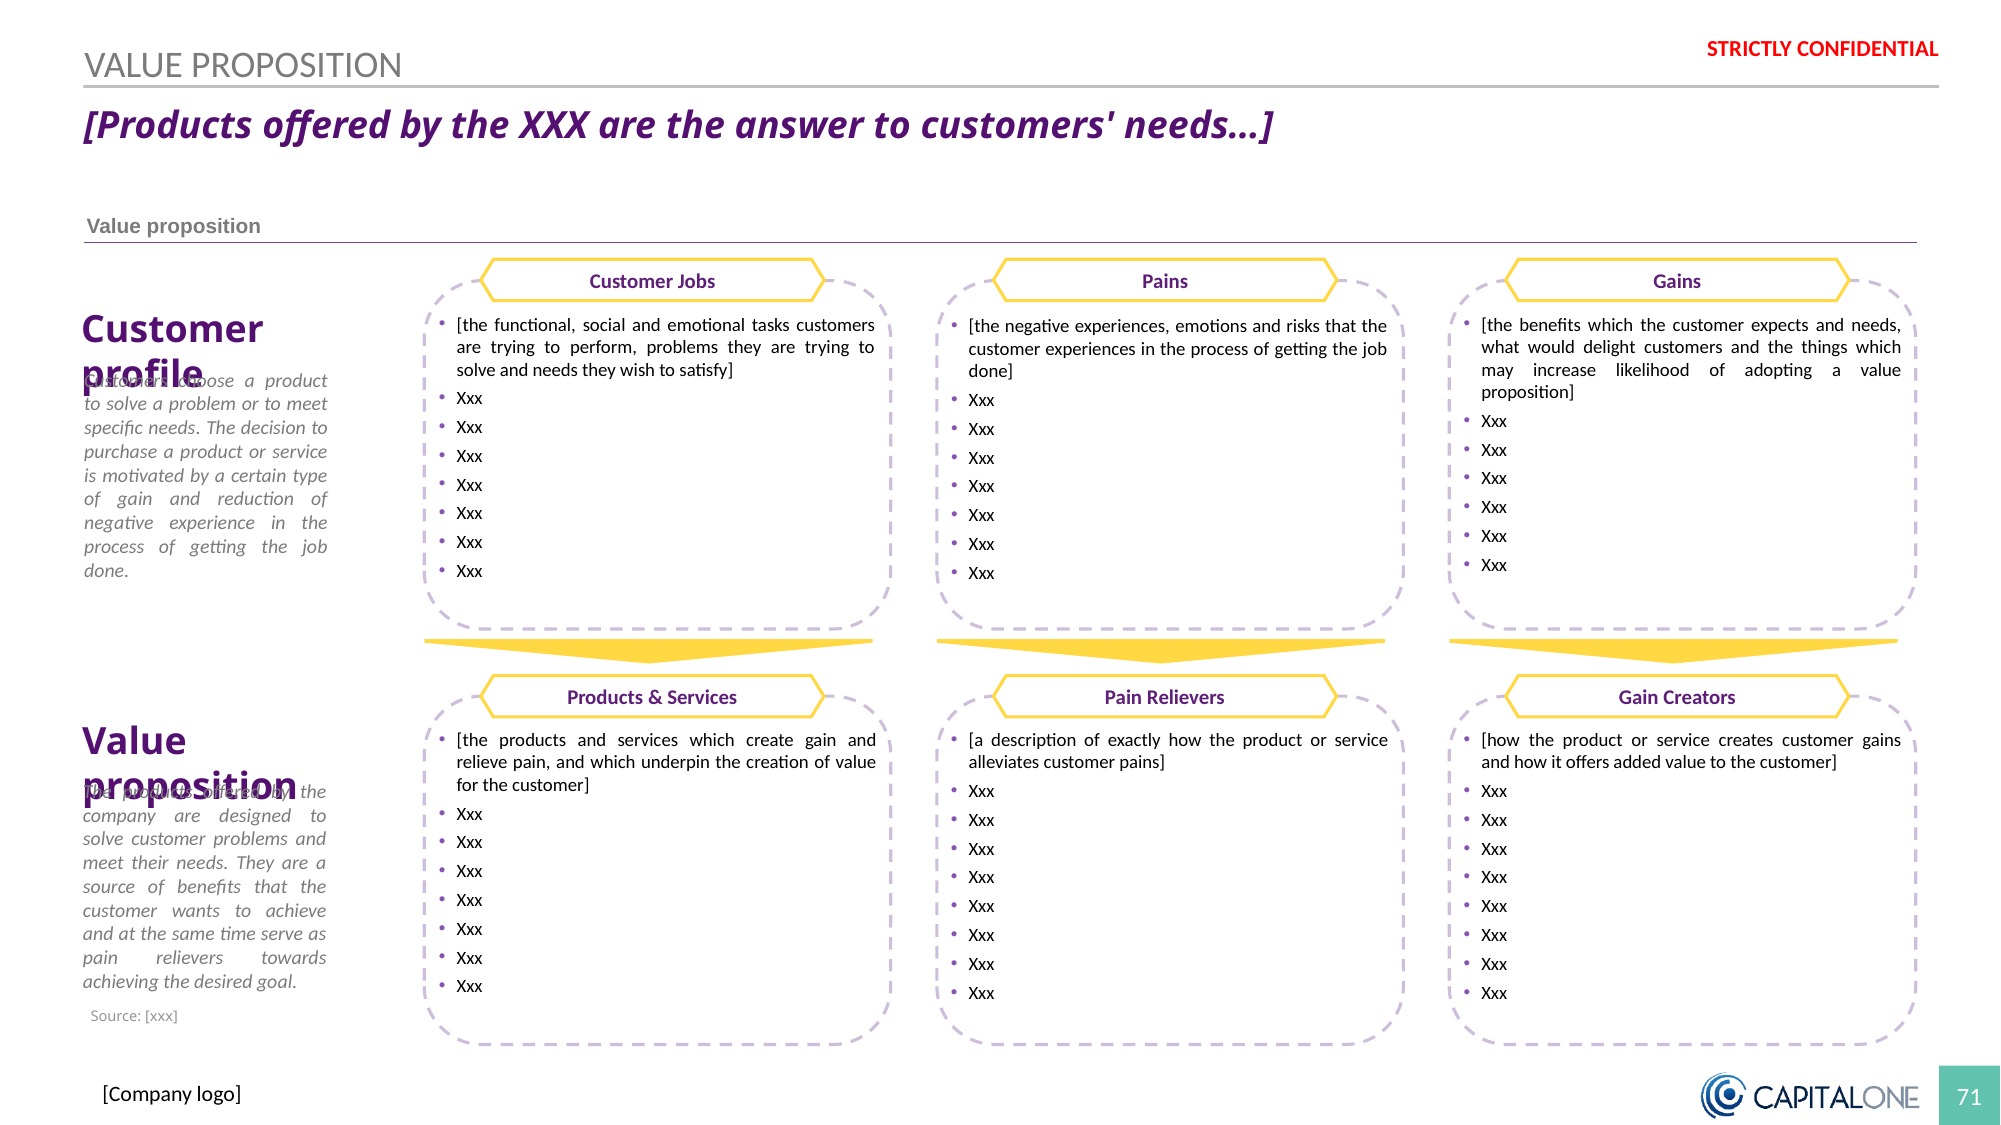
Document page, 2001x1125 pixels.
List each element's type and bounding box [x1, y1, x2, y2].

picture [1700, 1066, 1933, 1125]
text_box [69, 30, 1900, 70]
text_box [423, 638, 874, 665]
text_box [424, 259, 891, 630]
text_box [1448, 675, 1916, 1045]
text_box [936, 259, 1404, 630]
text_box [935, 638, 1387, 665]
text_box [67, 675, 891, 1045]
text_box [66, 298, 363, 589]
text_box [1448, 638, 1899, 665]
text_box [1448, 259, 1916, 630]
text_box [83, 101, 1893, 192]
text_box [936, 675, 1404, 1045]
text_box [83, 204, 1917, 244]
